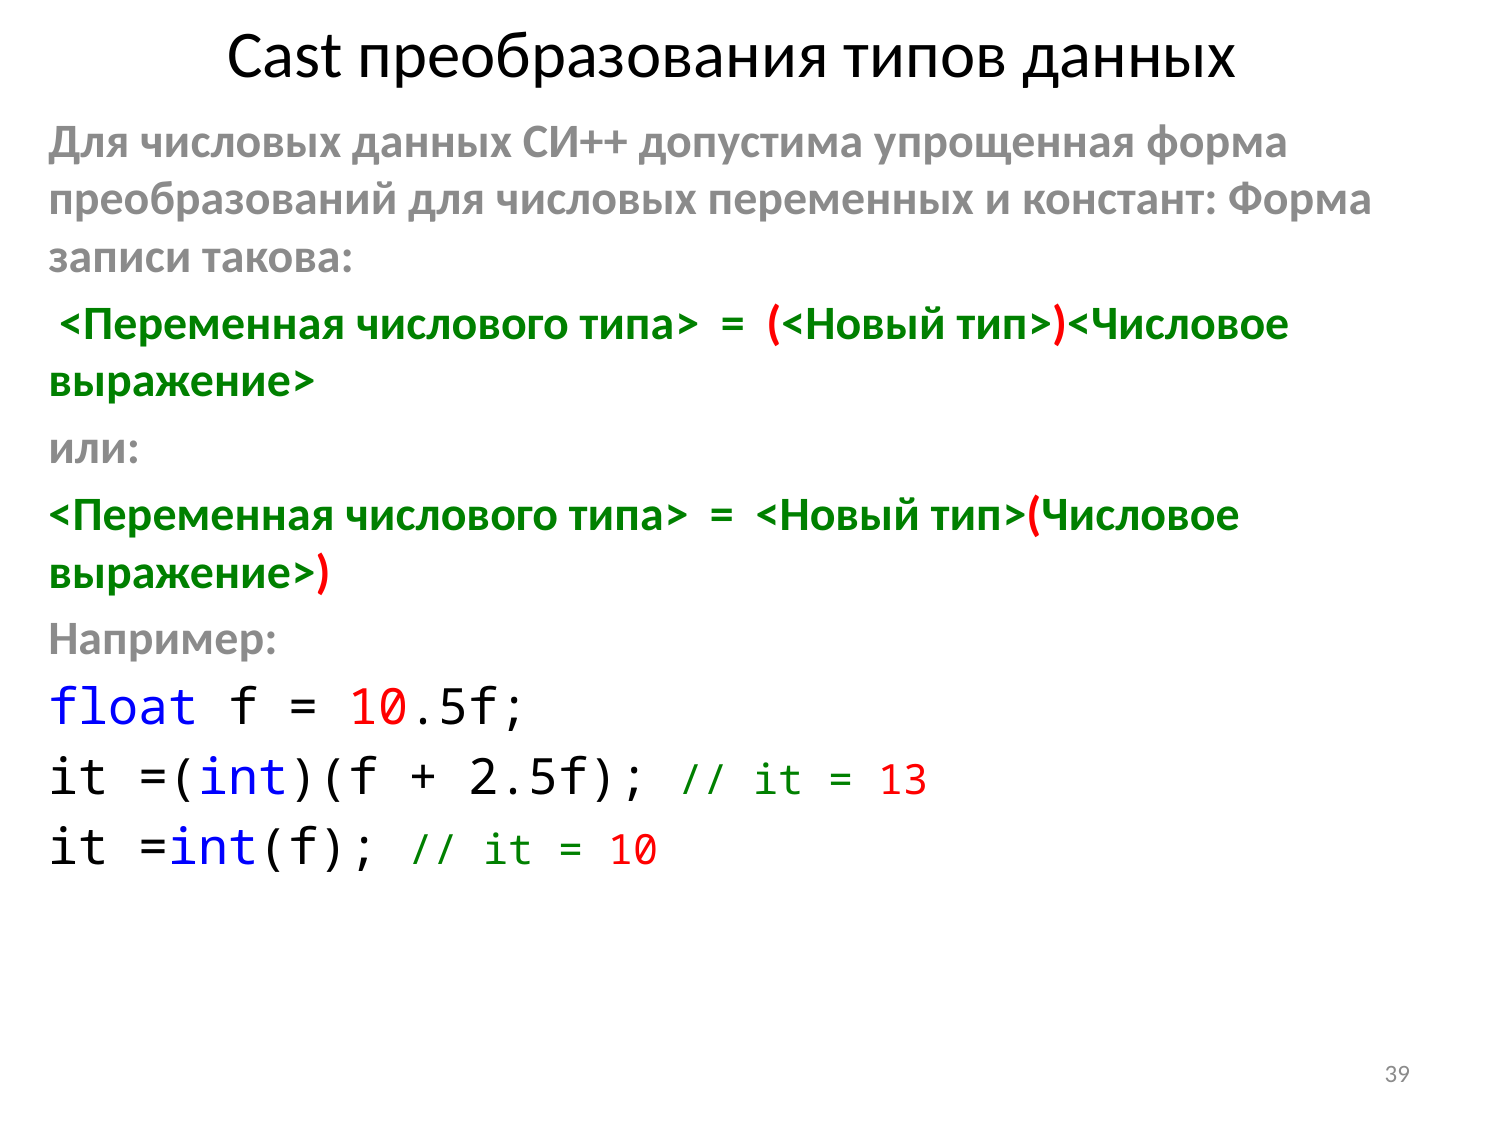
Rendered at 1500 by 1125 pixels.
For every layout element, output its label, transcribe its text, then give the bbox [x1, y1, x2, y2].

title Cast преобразования типов данных [159, 0, 1306, 101]
slide_number 39 [1074, 1042, 1425, 1103]
text_box Для числовых данных СИ++ допустима упрощенная форма преобразований для числовых переменных и констант: Форма записи такова: <Переменная числового типа> = (<Новый тип>)<Числовое выражение> или: <Переменная числового типа> = <Новый тип>(Числовое выражение>) Например: float f = 10.5f; it =(int)(f + 2.5f); // it = 13 it =int(f); // it = 10 [33, 101, 1457, 1024]
